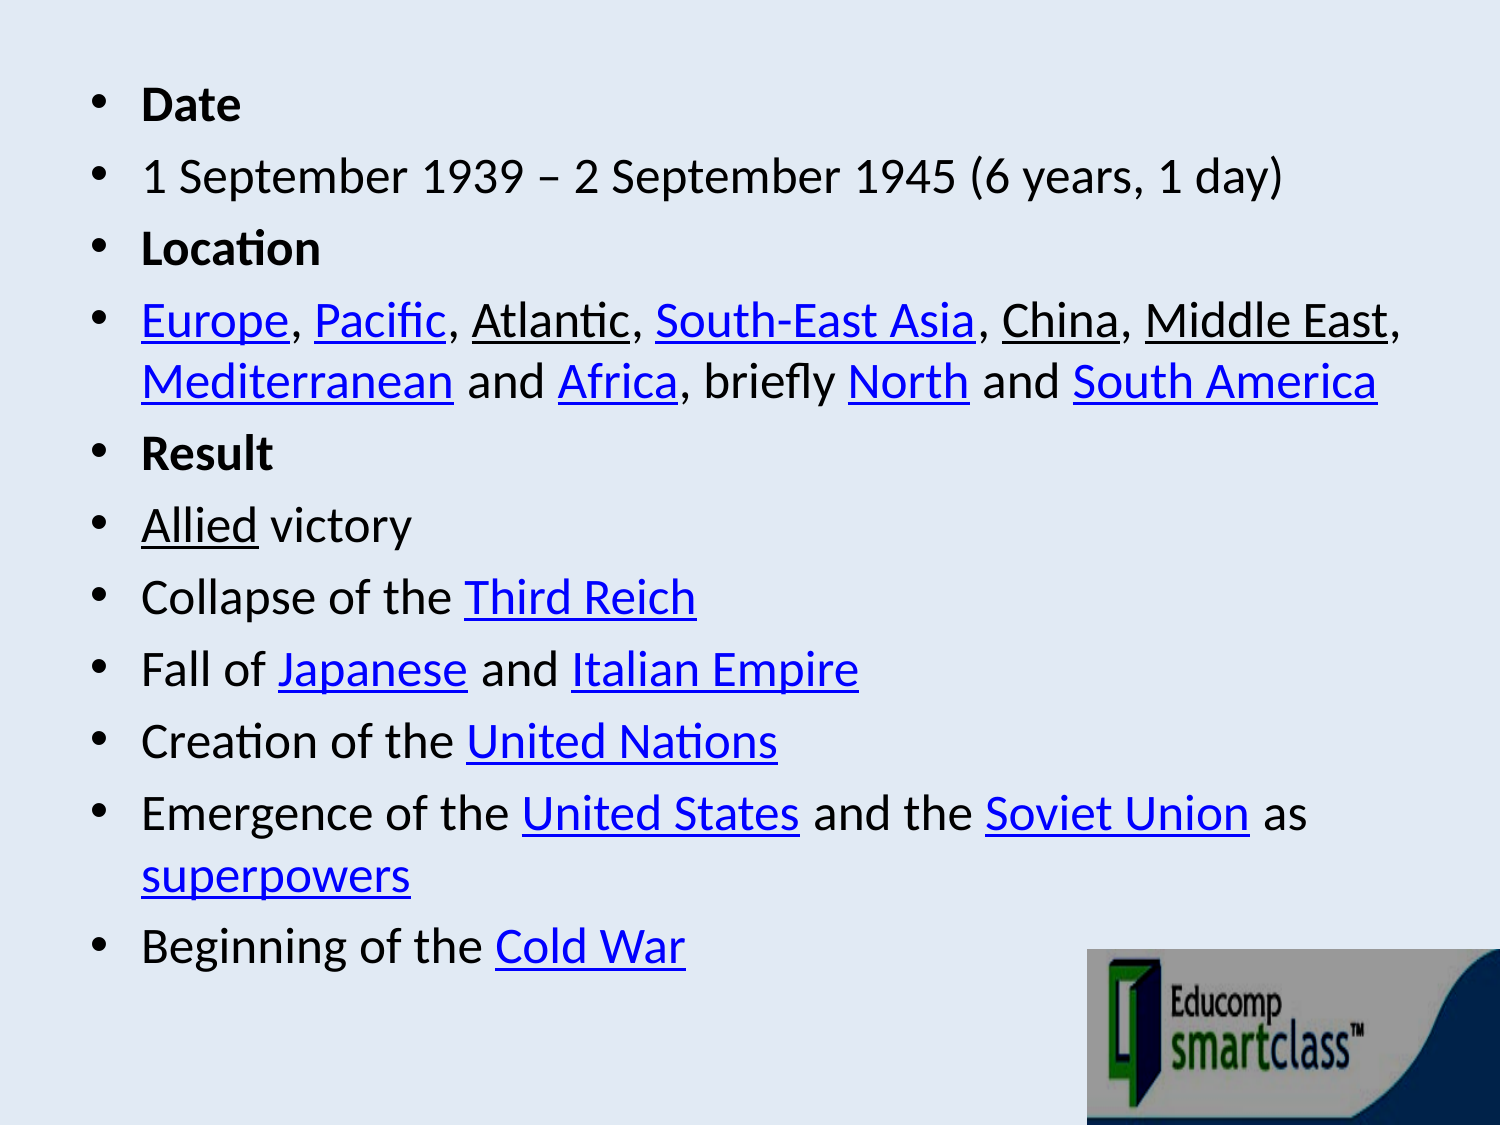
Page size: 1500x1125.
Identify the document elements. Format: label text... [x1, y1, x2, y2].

list Date 1 September 1939 – 2 September 1945 (6 years, 1 day) Location Europe, Pacific, Atlantic, South-East Asia, China, Middle East, Mediterranean and Africa, briefly North and South America Result Allied victory Collapse of the Third Reich Fall of Japanese and Italian Empire Creation of the United Nations Emergence of the United States and the Soviet Union as superpowers Beginning of the Cold War [75, 62, 1425, 1005]
picture [1087, 949, 1500, 1125]
